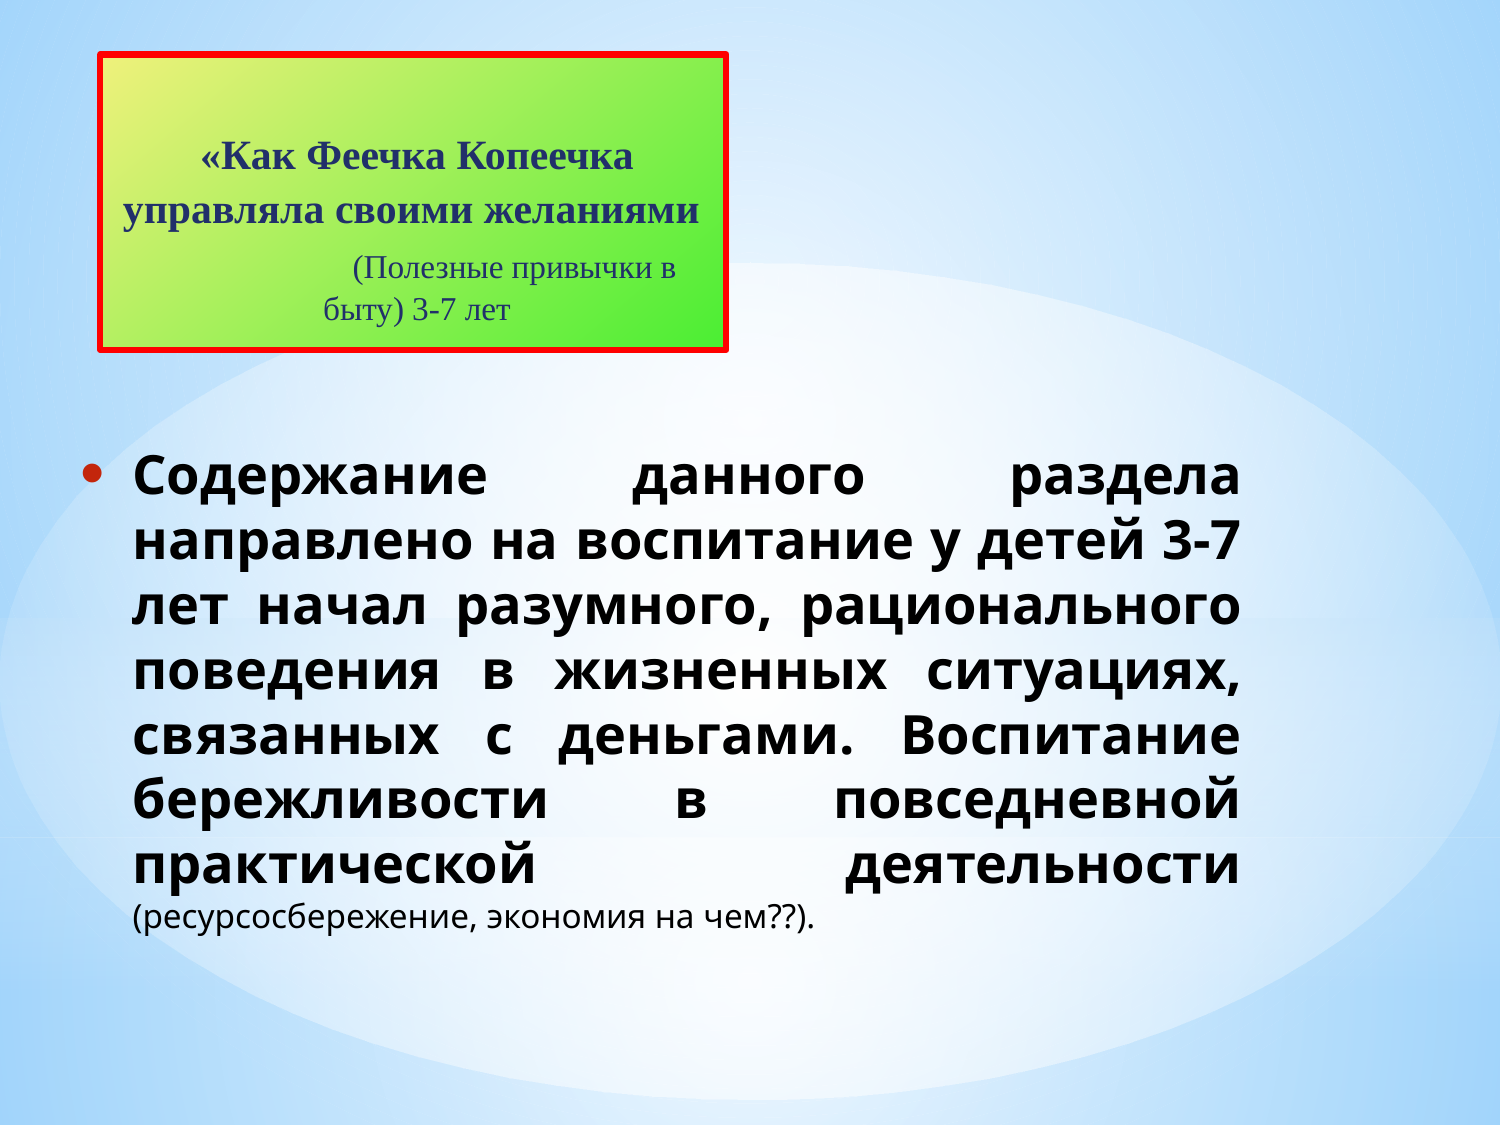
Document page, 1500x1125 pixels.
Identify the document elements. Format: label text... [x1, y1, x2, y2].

title Содержание данного раздела направлено на воспитание у детей 3-7 лет начал разумного, рационального поведения в жизненных ситуациях, связанных с деньгами. Воспитание бережливости в повседневной практической деятельности (ресурсосбережение, экономия на чем??). [64, 432, 1258, 1071]
list «Как Феечка Копеечка управляла своими желаниями (Полезные привычки в быту) 3-7 лет [99, 53, 728, 351]
